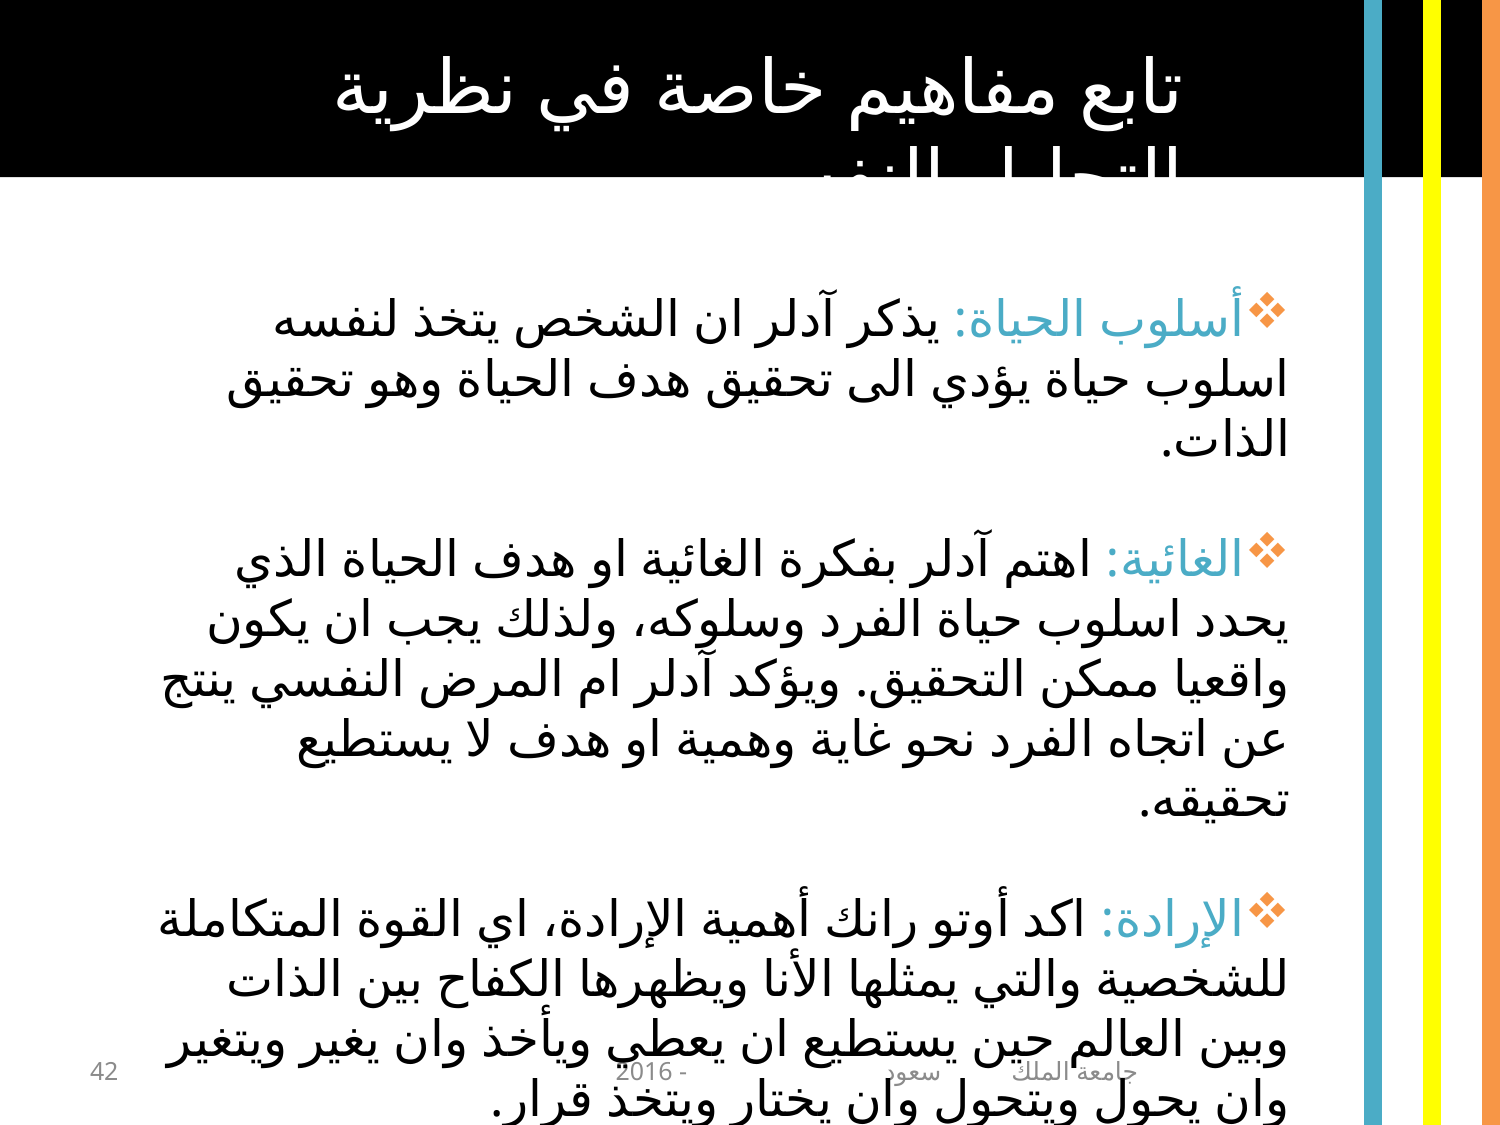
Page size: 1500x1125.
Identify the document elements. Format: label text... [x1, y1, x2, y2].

text_box [1362, 0, 1384, 1125]
text_box تابع مفاهيم خاصة في نظرية التحليل النفسي [123, 30, 1199, 226]
slide_number 42 [75, 1042, 425, 1103]
text_box [1480, 0, 1500, 1125]
text_box أسلوب الحياة: يذكر آدلر ان الشخص يتخذ لنفسه اسلوب حياة يؤدي الى تحقيق هدف الحياة وهو تحقيق الذات. الغائية: اهتم آدلر بفكرة الغائية او هدف الحياة الذي يحدد اسلوب حياة الفرد وسلوكه، ولذلك يجب ان يكون واقعيا ممكن التحقيق. ويؤكد آدلر ام المرض النفسي ينتج عن اتجاه الفرد نحو غاية وهمية او هدف لا يستطيع تحقيقه. الإرادة: اكد أوتو رانك أهمية الإرادة، اي القوة المتكاملة للشخصية والتي يمثلها الأنا ويظهرها الكفاح بين الذات وبين العالم حين يستطيع ان يعطي ويأخذ وان يغير ويتغير وان يحول ويتحول وان يختار ويتخذ قرار. [135, 278, 1306, 1125]
text_box [0, 0, 1362, 179]
text_box [1384, 0, 1421, 179]
text_box [1443, 0, 1480, 179]
footer جامعة الملك سعود - 2016 [512, 1042, 988, 1103]
text_box [1421, 0, 1443, 1125]
